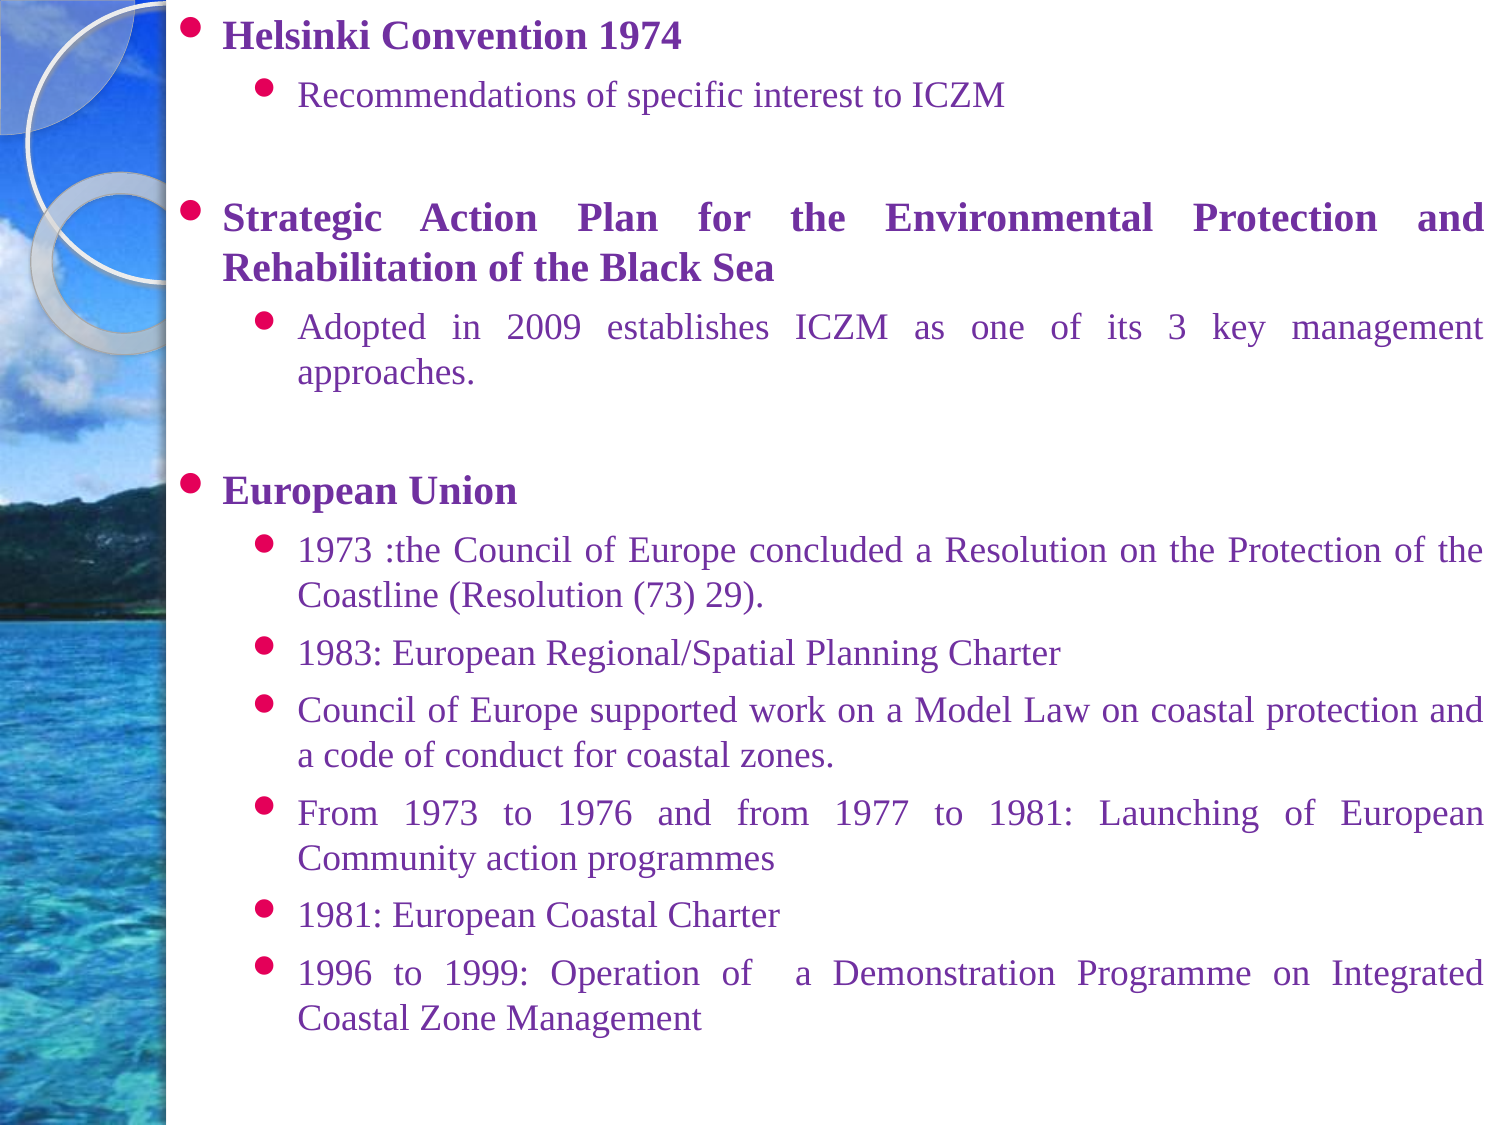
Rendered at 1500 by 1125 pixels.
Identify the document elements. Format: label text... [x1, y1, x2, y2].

picture [136, 0, 162, 4]
text_box Helsinki Convention 1974 Recommendations of specific interest to ICZM Strategic Action Plan for the Environmental Protection and Rehabilitation of the Black Sea Adopted in 2009 establishes ICZM as one of its 3 key management approaches. European Union 1973 :the Council of Europe concluded a Resolution on the Protection of the Coastline (Resolution (73) 29). 1983: European Regional/Spatial Planning Charter Council of Europe supported work on a Model Law on coastal protection and a code of conduct for coastal zones. From 1973 to 1976 and from 1977 to 1981: Launching of European Community action programmes 1981: European Coastal Charter 1996 to 1999: Operation of a Demonstration Programme on Integrated Coastal Zone Management [162, 0, 1500, 775]
picture [53, 240, 160, 332]
picture [62, 195, 160, 280]
picture [0, 134, 166, 1125]
picture [32, 13, 160, 207]
